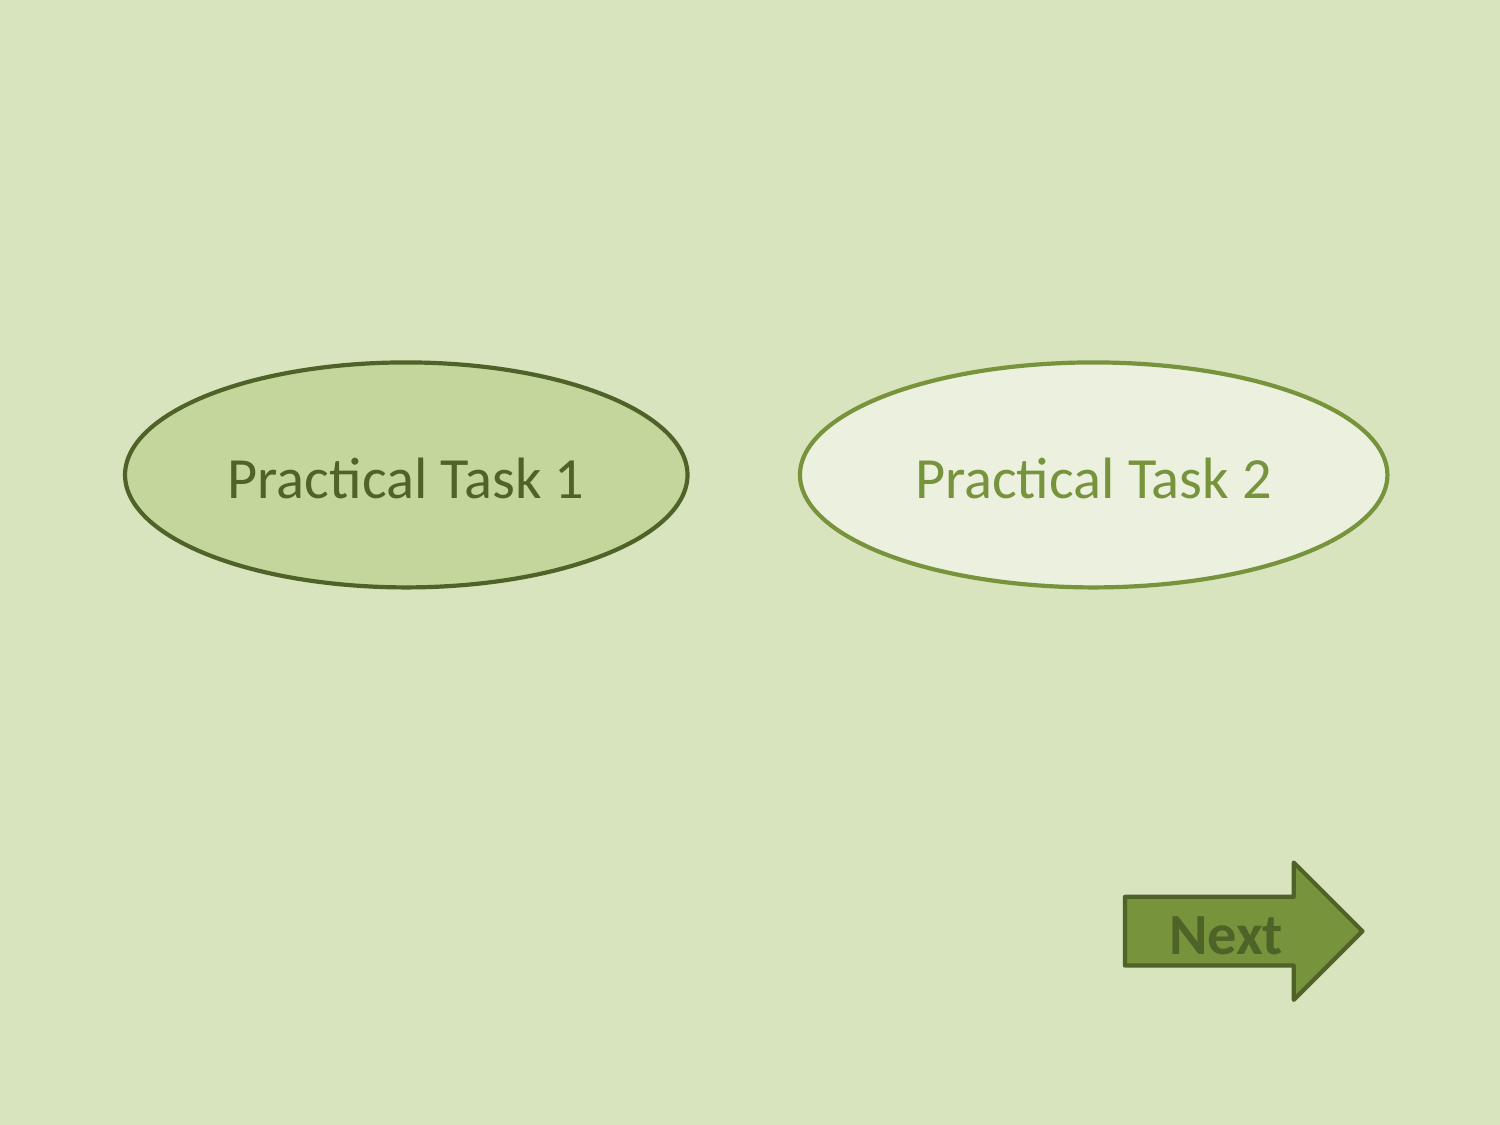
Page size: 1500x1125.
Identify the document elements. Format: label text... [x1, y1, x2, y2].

text_box Next [1122, 860, 1365, 1002]
text_box Practical Task 1 [122, 360, 690, 590]
text_box Practical Task 2 [797, 360, 1390, 590]
